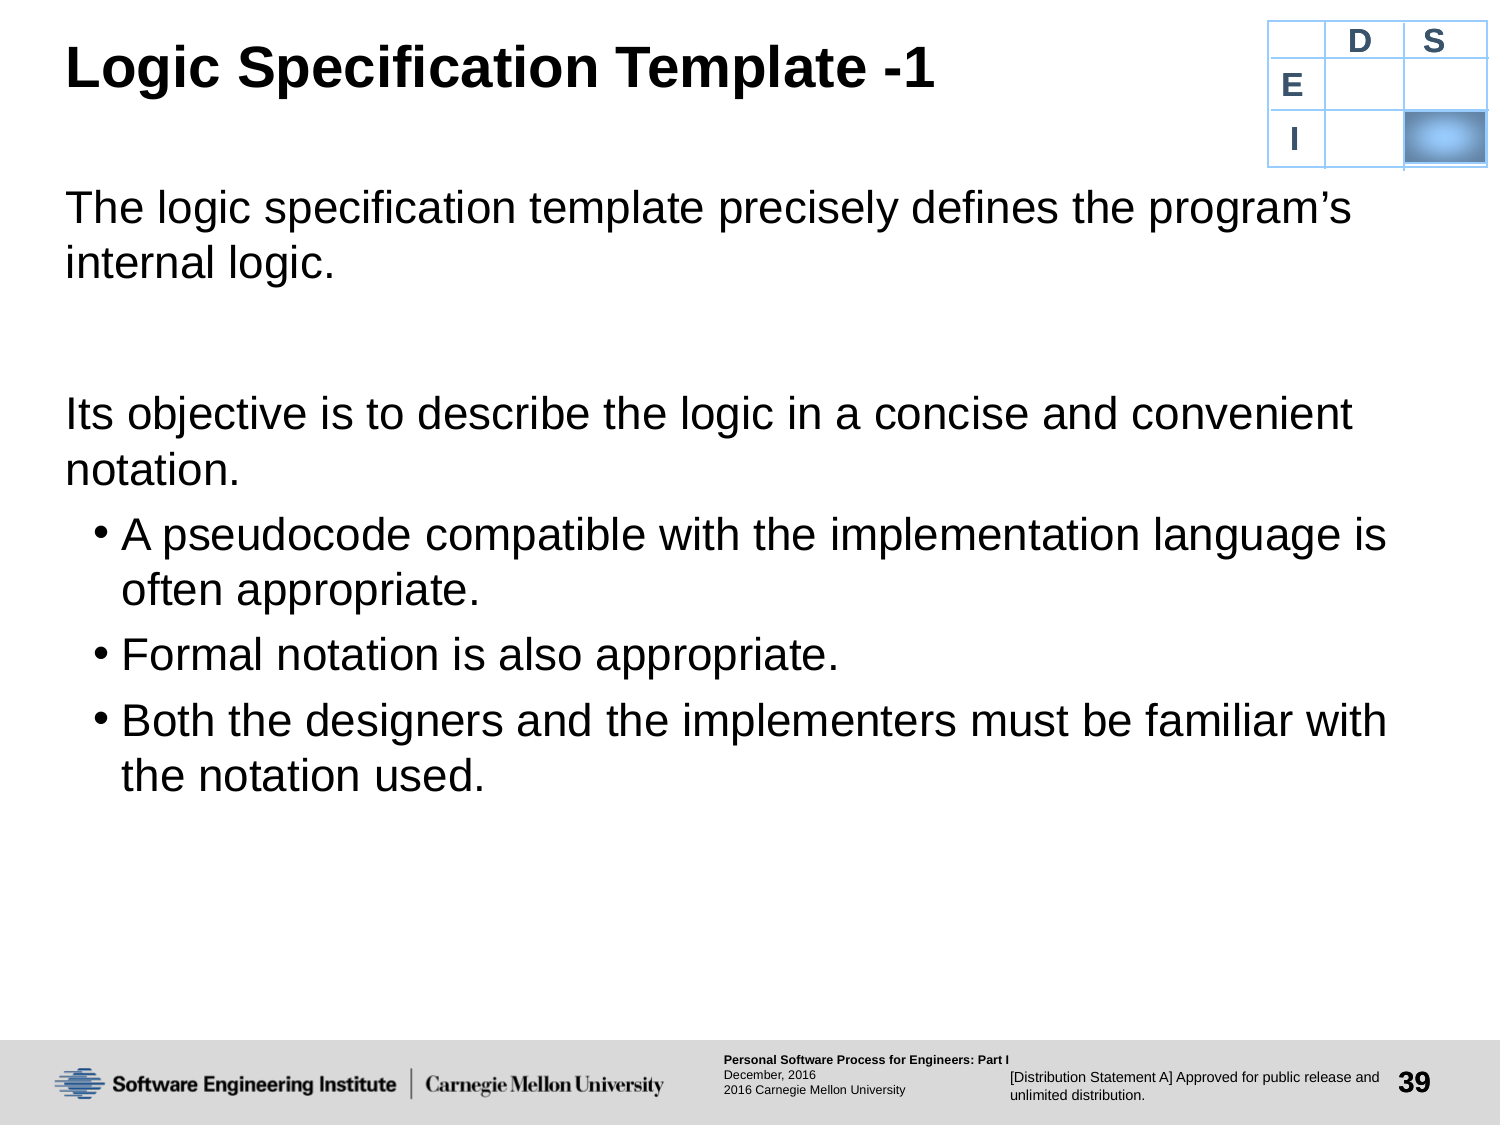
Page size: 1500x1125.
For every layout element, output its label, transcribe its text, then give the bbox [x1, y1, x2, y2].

picture [46, 1061, 673, 1104]
title Logic Specification Template -1 [65, 37, 1266, 148]
list The logic specification template precisely defines the program’s internal logic. Its objective is to describe the logic in a concise and convenient notation. A pseudocode compatible with the implementation language is often appropriate. Formal notation is also appropriate. Both the designers and the implementers must be familiar with the notation used. [65, 177, 1431, 1000]
picture [1266, 12, 1493, 174]
